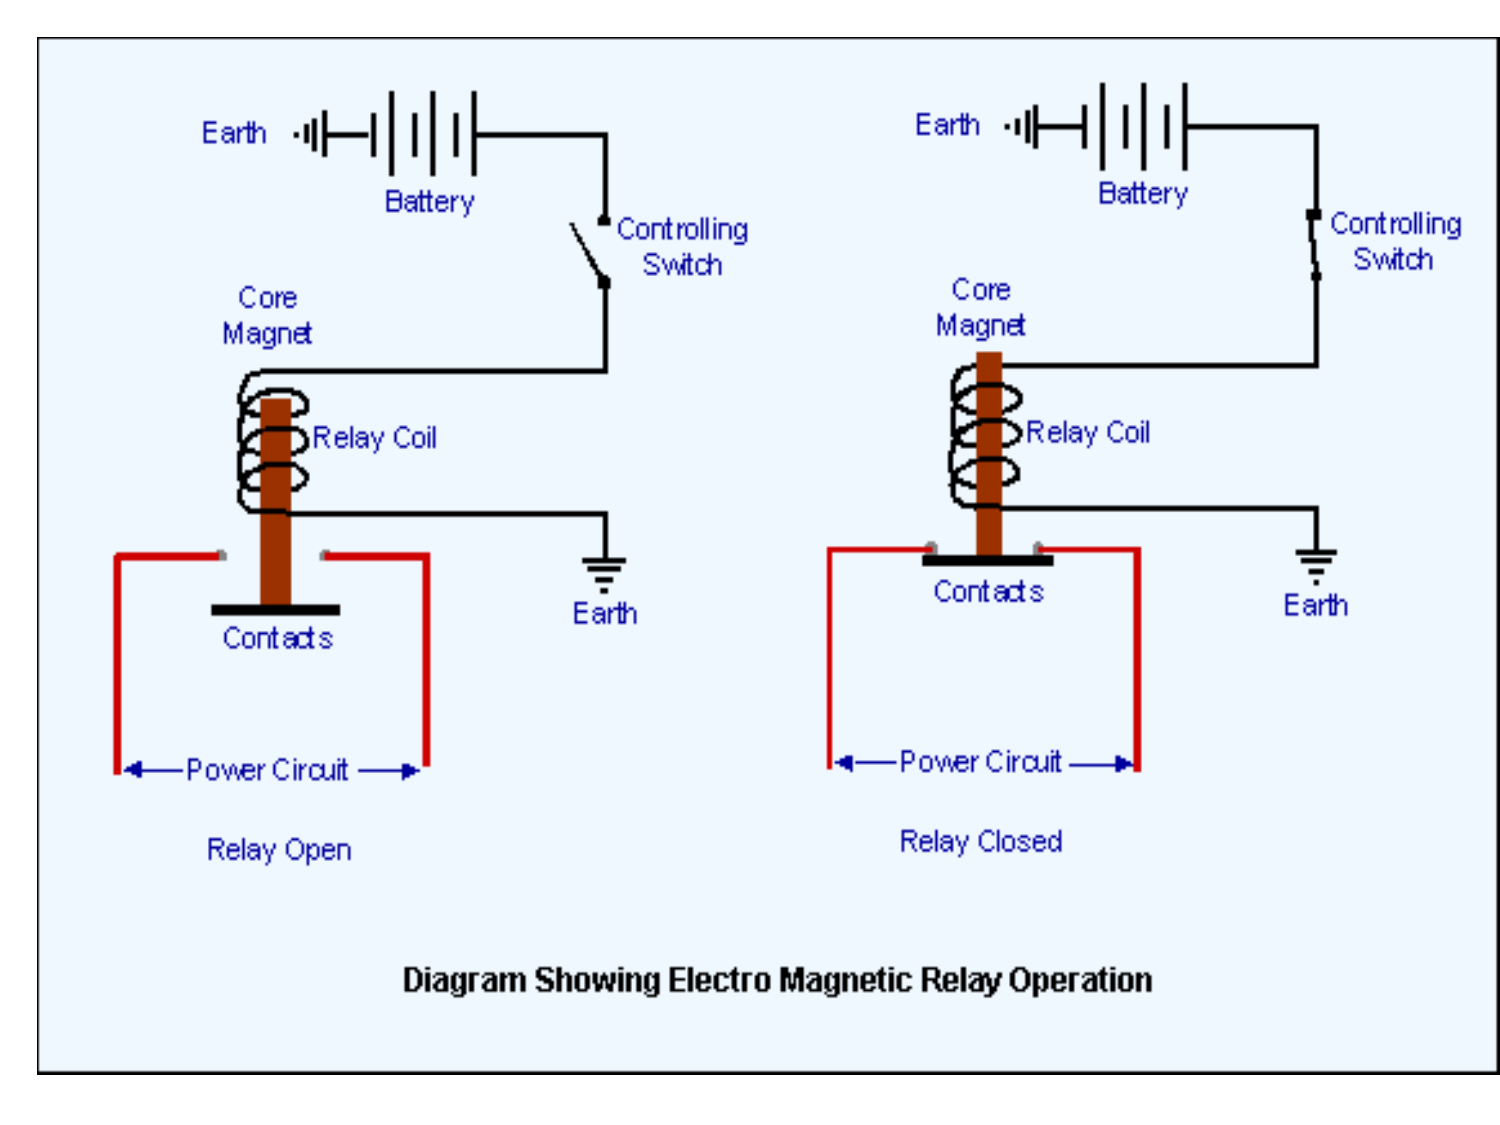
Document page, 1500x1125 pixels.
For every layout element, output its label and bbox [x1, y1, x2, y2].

list [37, 37, 1500, 1076]
